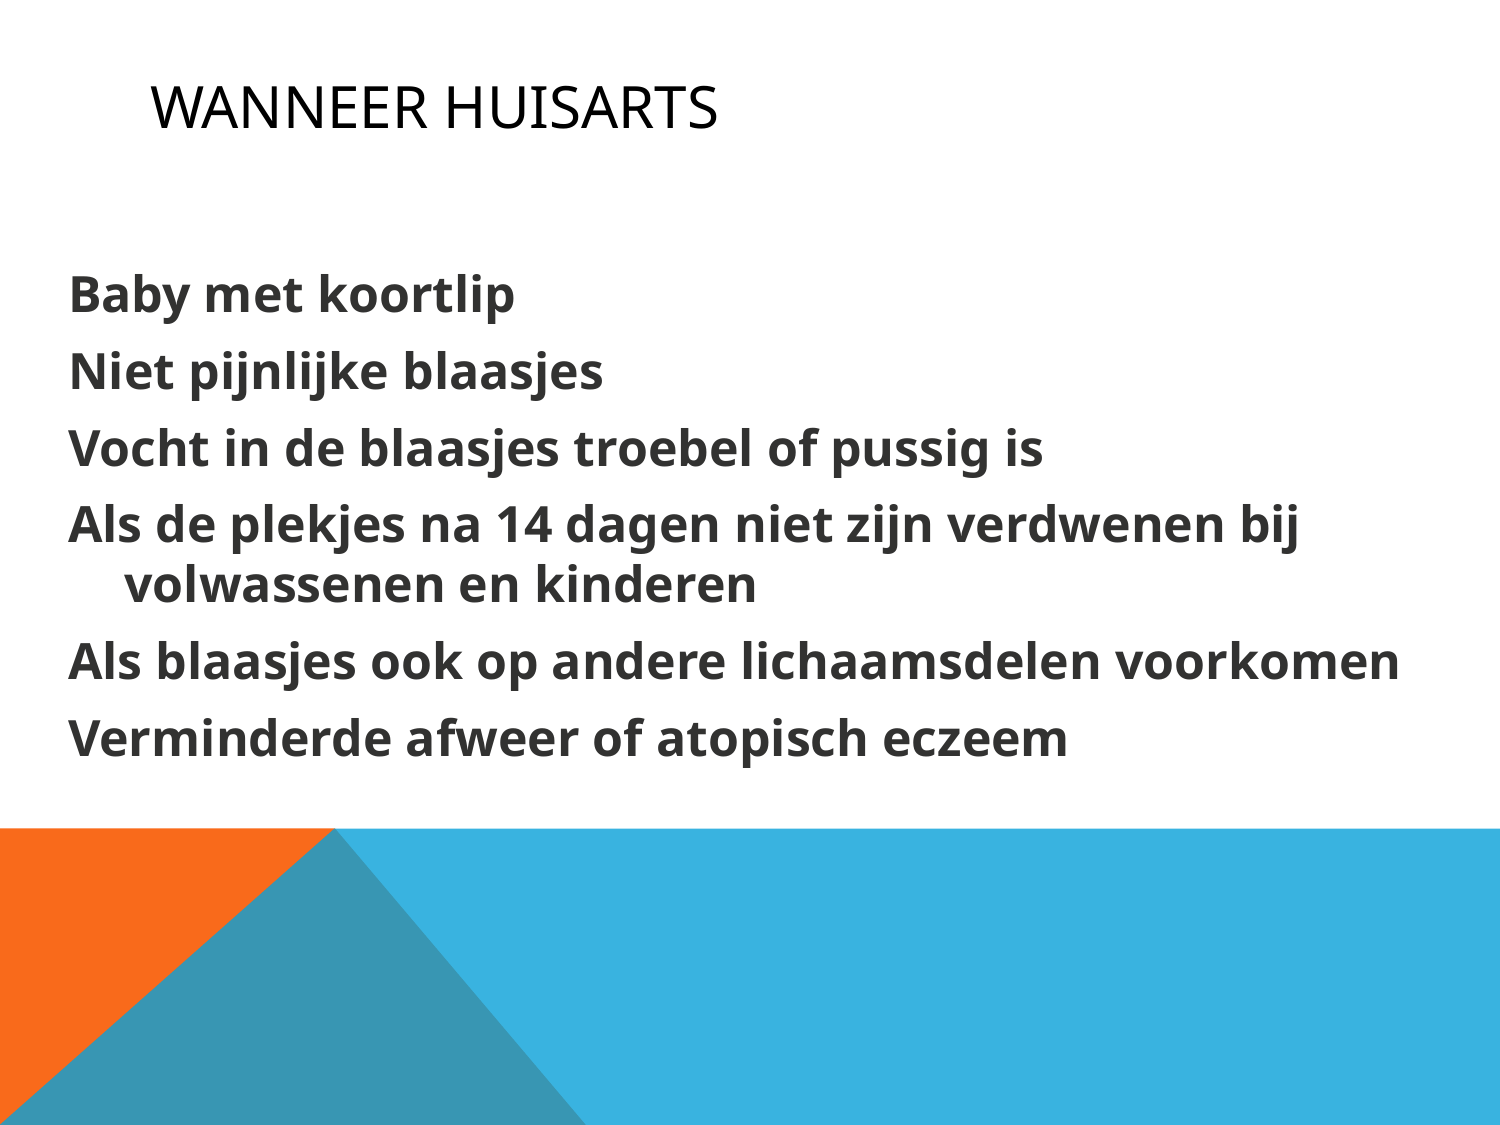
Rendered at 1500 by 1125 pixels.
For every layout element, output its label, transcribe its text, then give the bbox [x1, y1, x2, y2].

list Baby met koortlip Niet pijnlijke blaasjes Vocht in de blaasjes troebel of pussig is Als de plekjes na 14 dagen niet zijn verdwenen bij volwassenen en kinderen Als blaasjes ook op andere lichaamsdelen voorkomen Verminderde afweer of atopisch eczeem [53, 255, 1433, 946]
title Wanneer huisarts [135, 60, 1369, 150]
